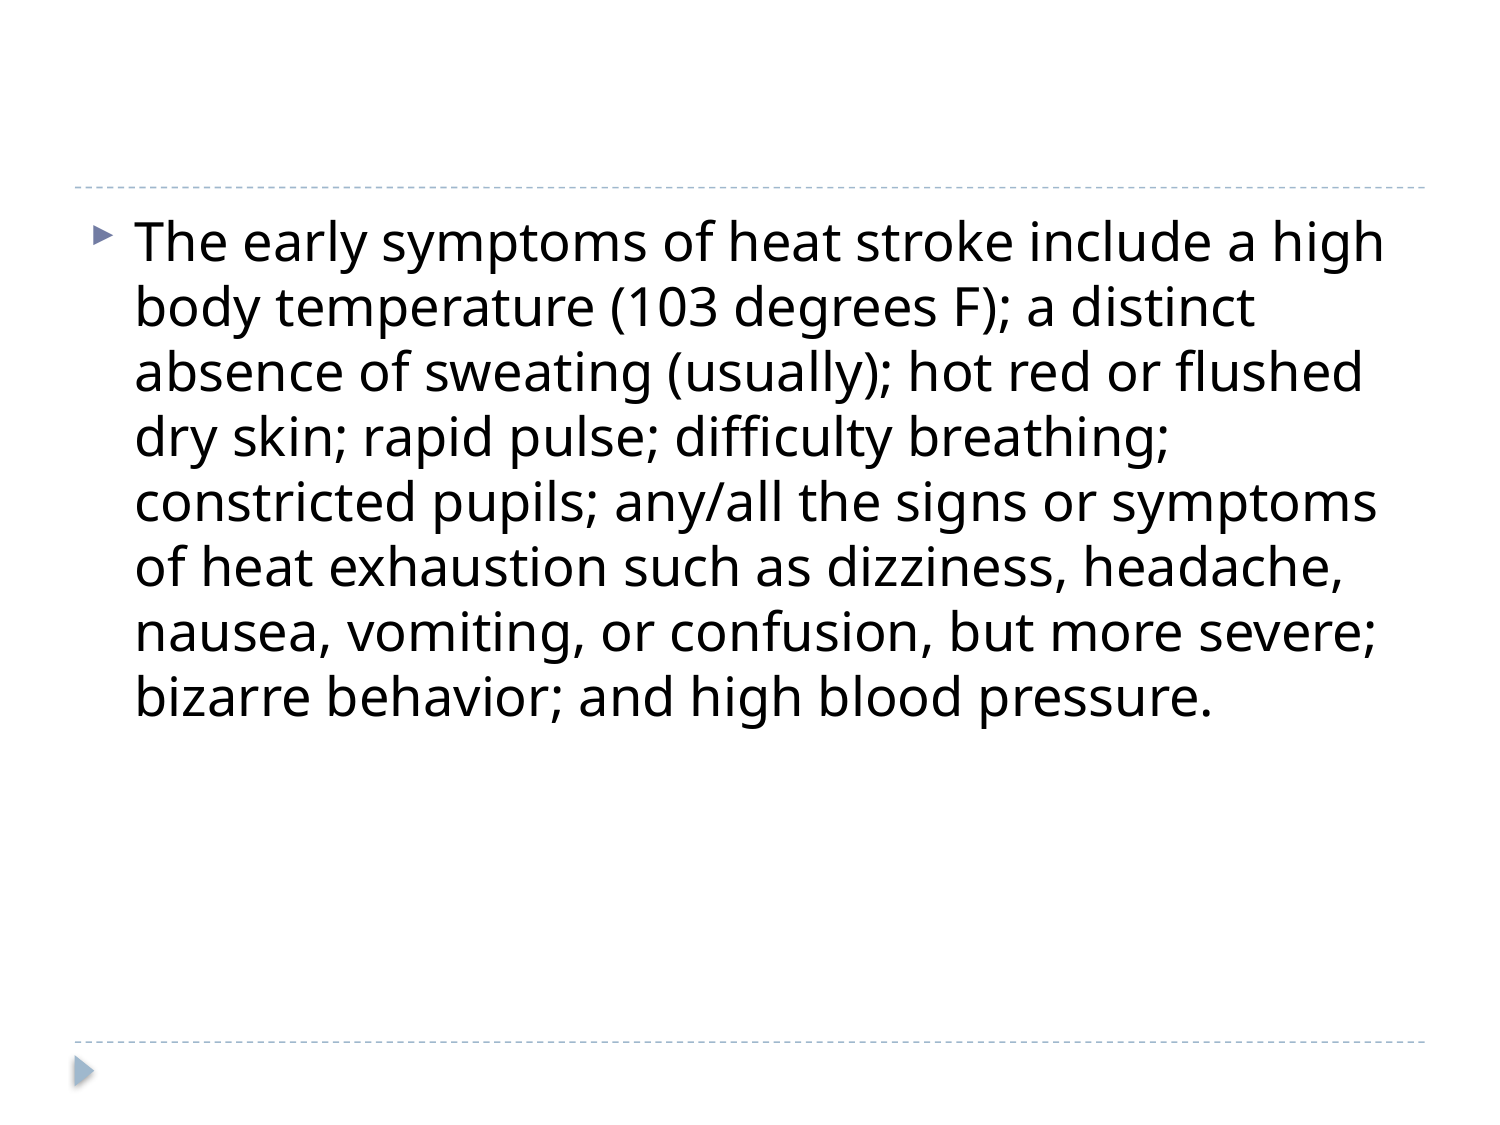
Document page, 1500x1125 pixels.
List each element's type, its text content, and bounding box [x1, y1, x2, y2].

list The early symptoms of heat stroke include a high body temperature (103 degrees F); a distinct absence of sweating (usually); hot red or flushed dry skin; rapid pulse; difficulty breathing; constricted pupils; any/all the signs or symptoms of heat exhaustion such as dizziness, headache, nausea, vomiting, or confusion, but more severe; bizarre behavior; and high blood pressure. [75, 200, 1425, 1010]
